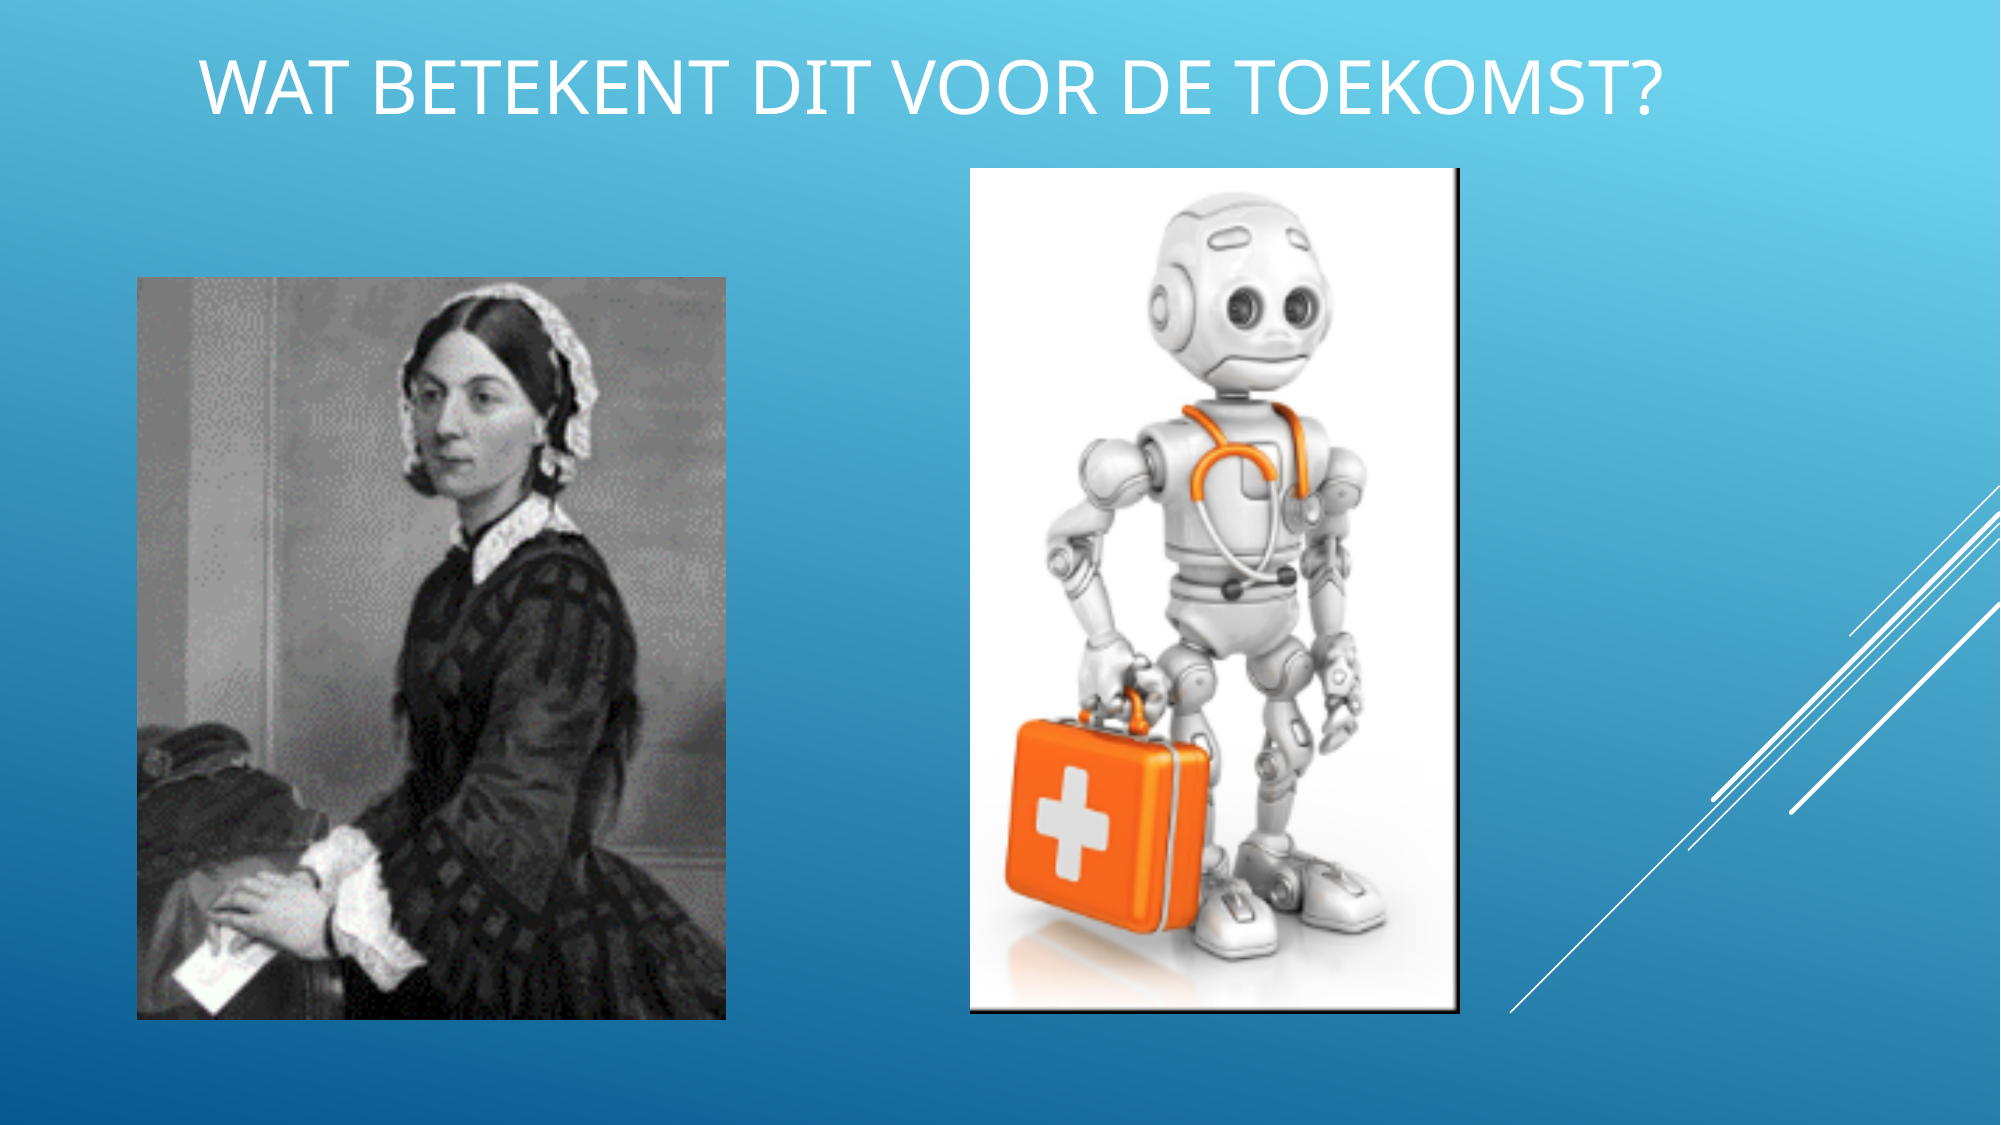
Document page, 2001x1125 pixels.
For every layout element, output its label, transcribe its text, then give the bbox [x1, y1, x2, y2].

picture [970, 168, 1461, 1014]
title Wat betekent dit voor de toekomst? [183, 0, 1757, 181]
picture [137, 277, 727, 1020]
